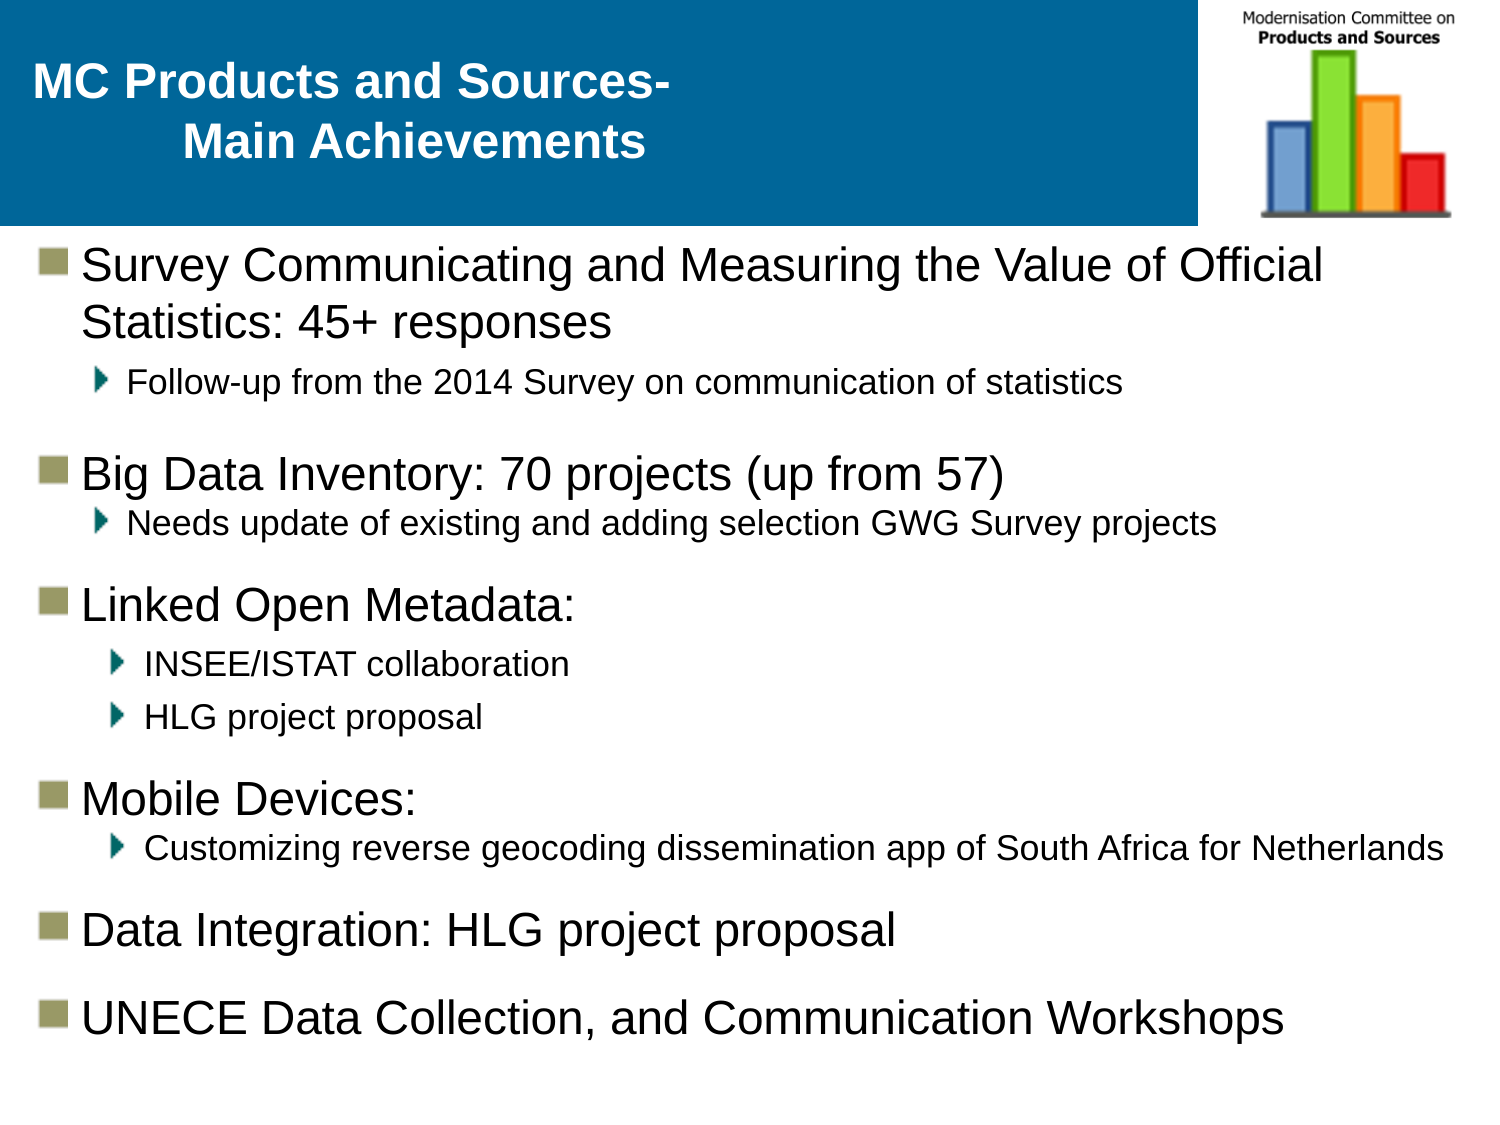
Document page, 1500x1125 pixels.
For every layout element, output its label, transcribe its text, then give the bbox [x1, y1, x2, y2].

picture [26, 906, 68, 948]
picture [1199, 0, 1500, 227]
picture [82, 364, 114, 396]
picture [82, 505, 114, 537]
picture [26, 775, 68, 817]
title MC Products and Sources- Main Achievements [16, 14, 1178, 203]
picture [98, 647, 130, 678]
picture [26, 994, 68, 1036]
picture [98, 700, 130, 731]
picture [26, 242, 68, 283]
picture [98, 831, 130, 862]
picture [26, 450, 68, 492]
list Survey Communicating and Measuring the Value of Official Statistics: 45+ responses Follow-up from the 2014 Survey on communication of statistics Big Data Inventory: 70 projects (up from 57) Needs update of existing and adding selection GWG Survey projects Linked Open Metadata: INSEE/ISTAT collaboration HLG project proposal Mobile Devices: Customizing reverse geocoding dissemination app of South Africa for Netherlands Data Integration: HLG project proposal UNECE Data Collection, and Communication Workshops [11, 226, 1483, 1068]
picture [26, 581, 68, 623]
